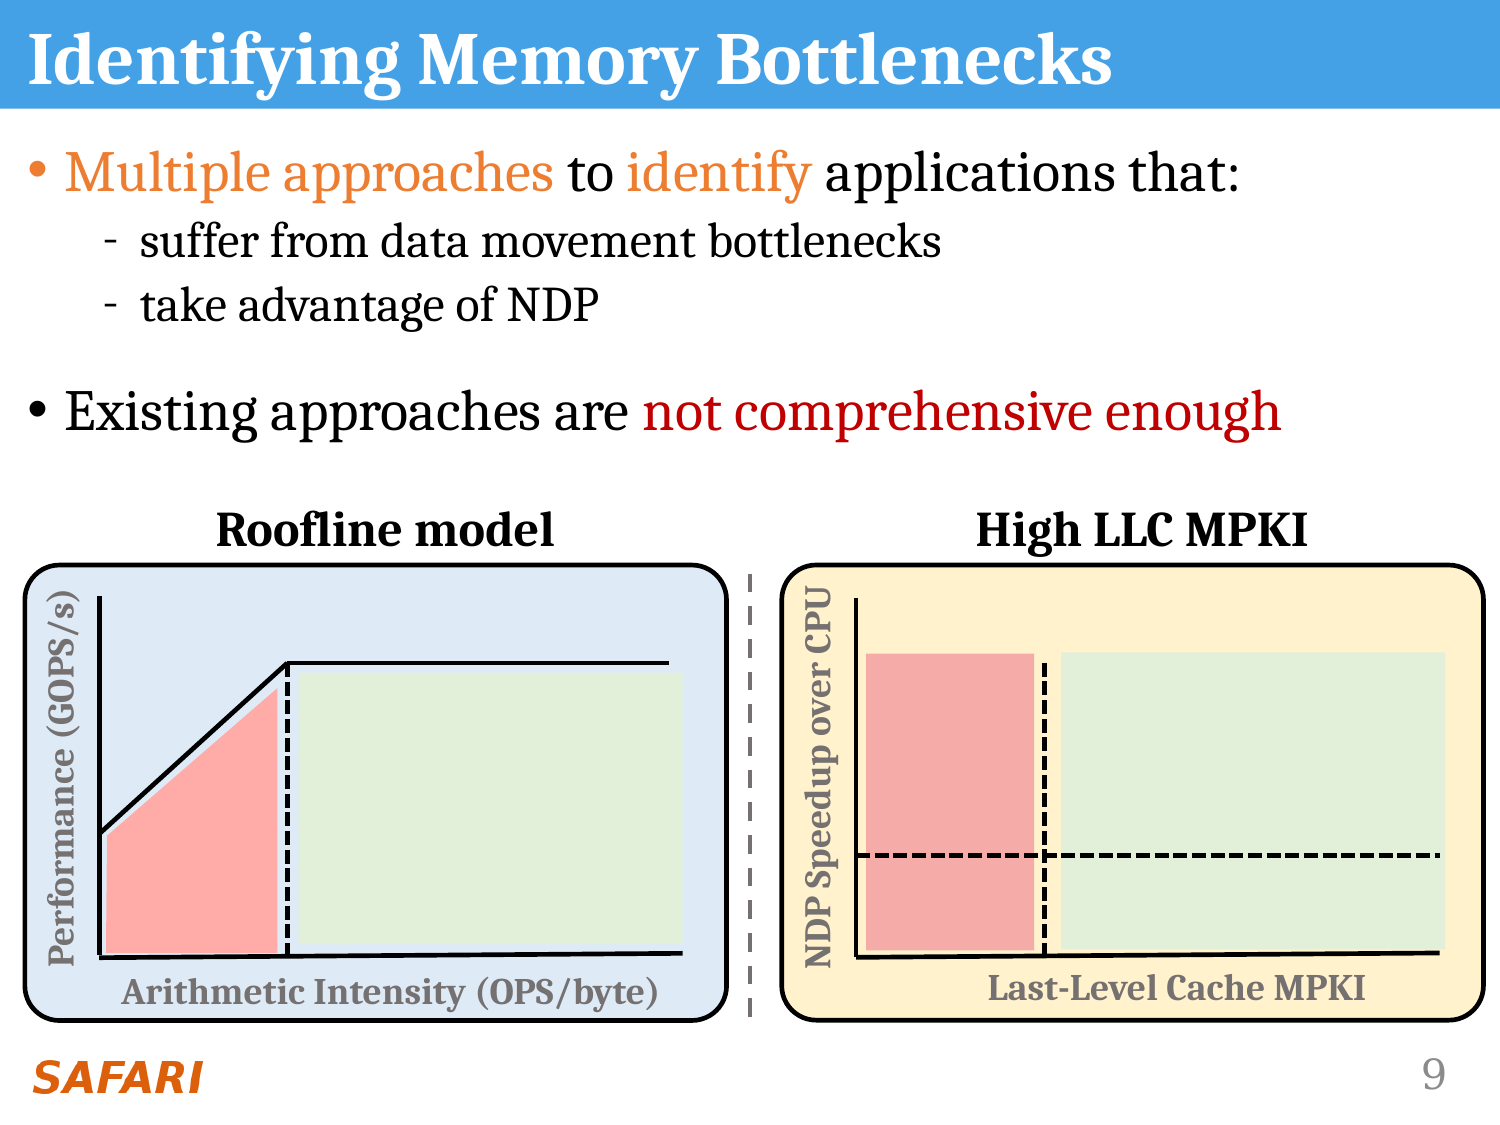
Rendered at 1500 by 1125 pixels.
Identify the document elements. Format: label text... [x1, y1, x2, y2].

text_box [24, 489, 727, 1021]
list Multiple approaches to identify applications that: suffer from data movement bottlenecks take advantage of NDP Existing approaches are not comprehensive enough [12, 133, 1487, 355]
text_box 9 [1299, 1042, 1463, 1103]
picture [31, 1051, 209, 1104]
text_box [781, 489, 1484, 1021]
title Identifying Memory Bottlenecks [12, 12, 1487, 133]
